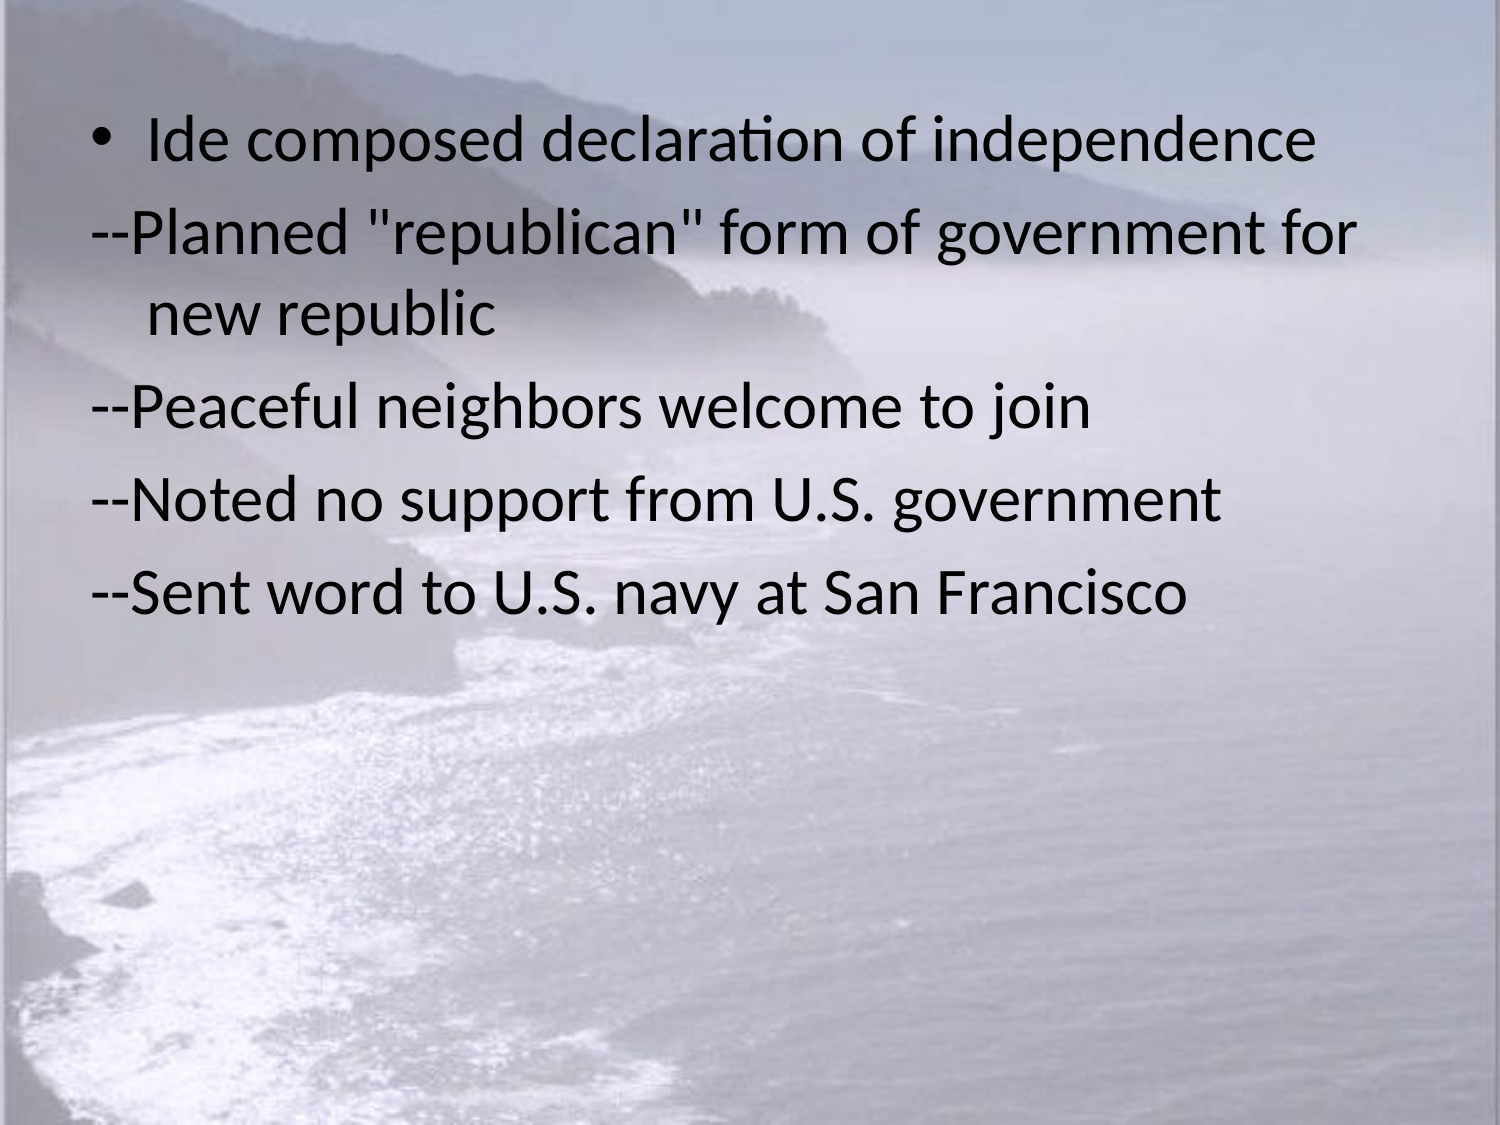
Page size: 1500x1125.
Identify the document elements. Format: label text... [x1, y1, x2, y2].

picture [0, 0, 1500, 1125]
list Ide composed declaration of independence --Planned "republican" form of government for new republic --Peaceful neighbors welcome to join --Noted no support from U.S. government --Sent word to U.S. navy at San Francisco [75, 87, 1425, 1005]
